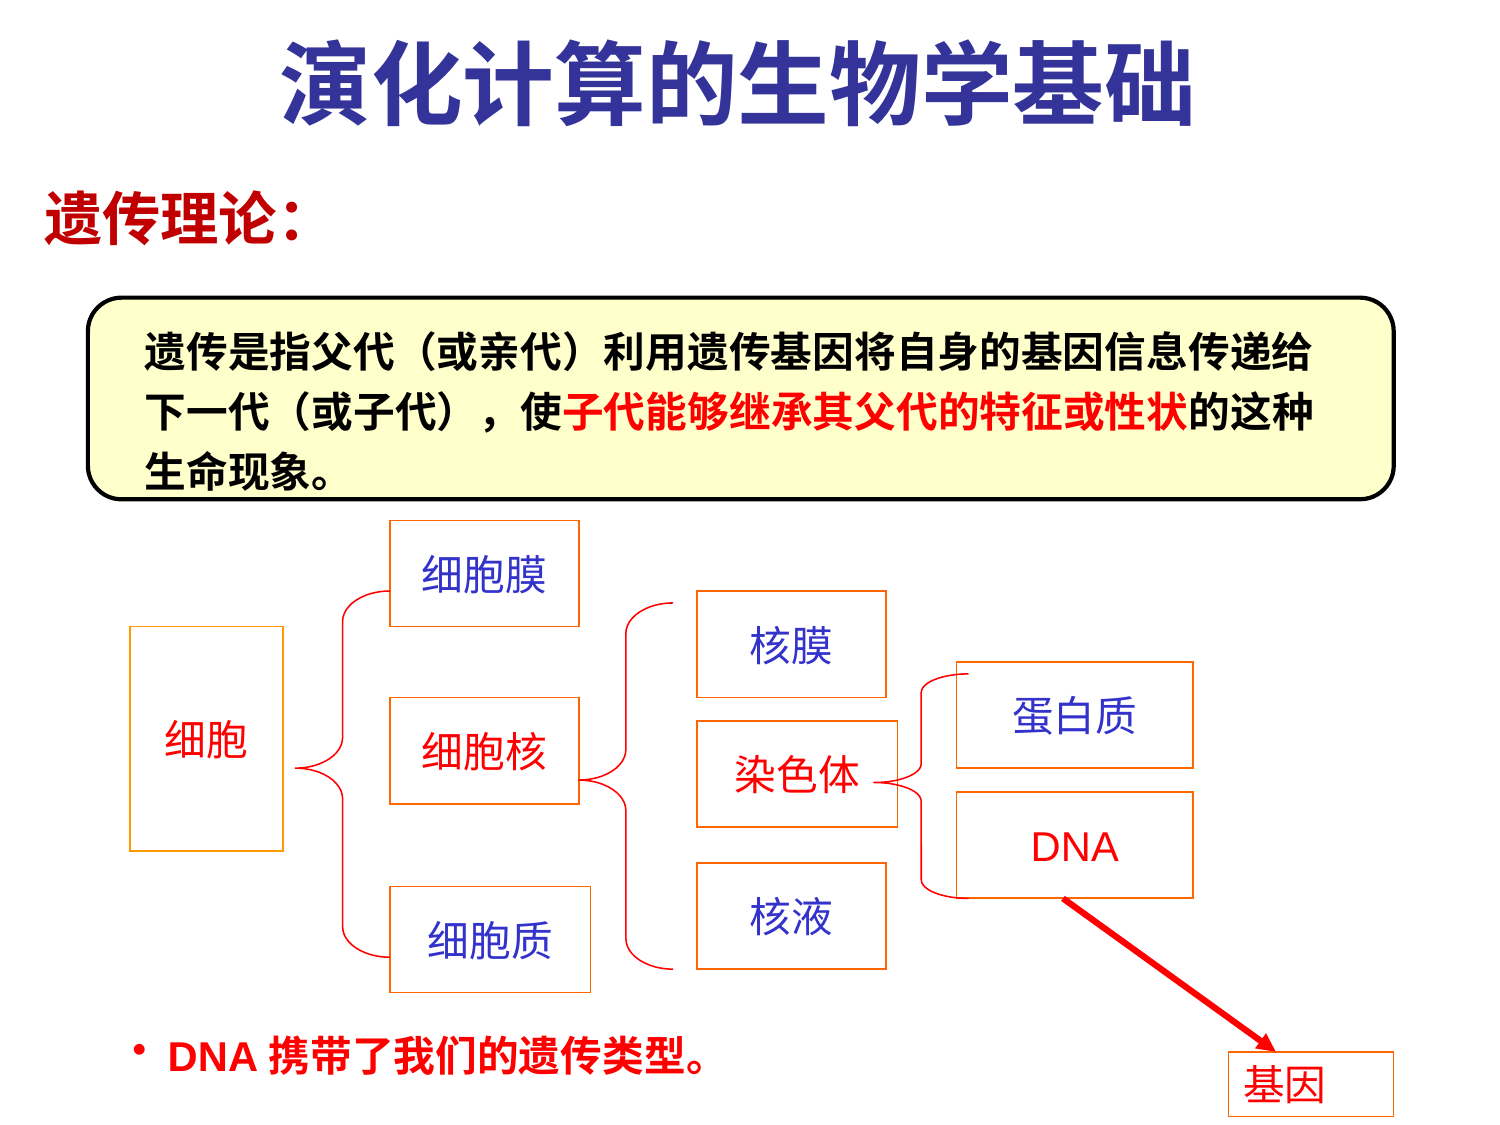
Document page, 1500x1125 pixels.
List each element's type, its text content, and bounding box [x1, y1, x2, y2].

text_box [1062, 898, 1276, 1052]
text_box 细胞核 [390, 697, 579, 804]
text_box 基因 [1228, 1051, 1394, 1117]
text_box 蛋白质 [956, 661, 1193, 769]
text_box DNA [969, 791, 1193, 899]
text_box 遗传是指父代（或亲代）利用遗传基因将自身的基因信息传递给下一代（或子代），使子代能够继承其父代的特征或性状的这种生命现象。 [129, 308, 1371, 504]
text_box 遗传理论： [29, 174, 1447, 260]
text_box [873, 673, 969, 899]
text_box [85, 295, 1396, 502]
text_box 演化计算的生物学基础 [0, 19, 1500, 144]
text_box 细胞 [129, 626, 284, 851]
text_box 核液 [696, 862, 886, 970]
text_box 细胞质 [389, 886, 591, 993]
text_box 核膜 [696, 591, 886, 698]
text_box DNA携带了我们的遗传类型。 [117, 1022, 750, 1088]
text_box [578, 602, 674, 970]
text_box 染色体 [696, 721, 898, 828]
text_box 细胞膜 [389, 520, 579, 627]
text_box [295, 591, 390, 958]
